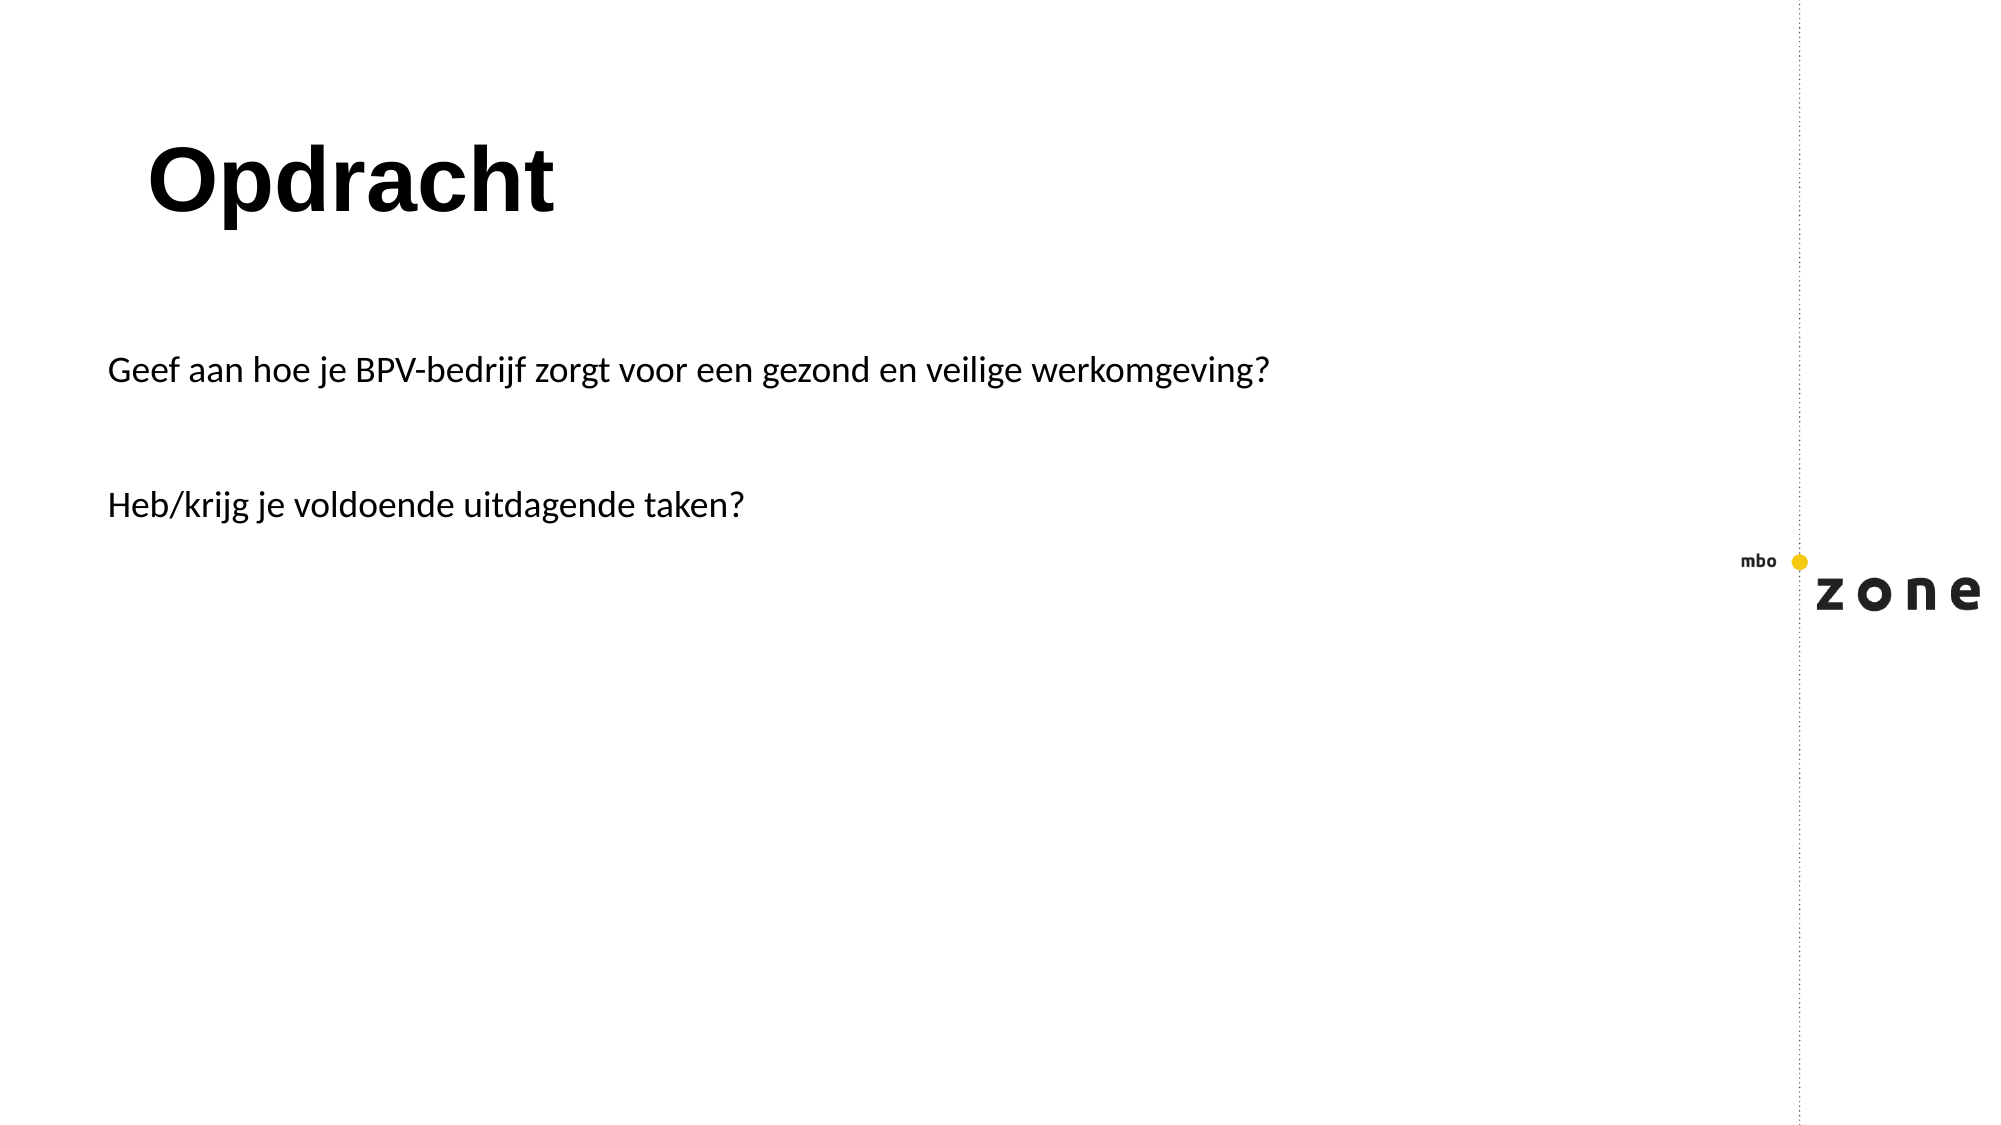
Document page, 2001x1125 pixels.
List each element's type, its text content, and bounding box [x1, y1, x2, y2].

picture [1596, 0, 2001, 1125]
title Opdracht [147, 132, 1506, 251]
text_box Geef aan hoe je BPV-bedrijf zorgt voor een gezond en veilige werkomgeving? Heb/krijg je voldoende uitdagende taken? [93, 337, 1692, 668]
